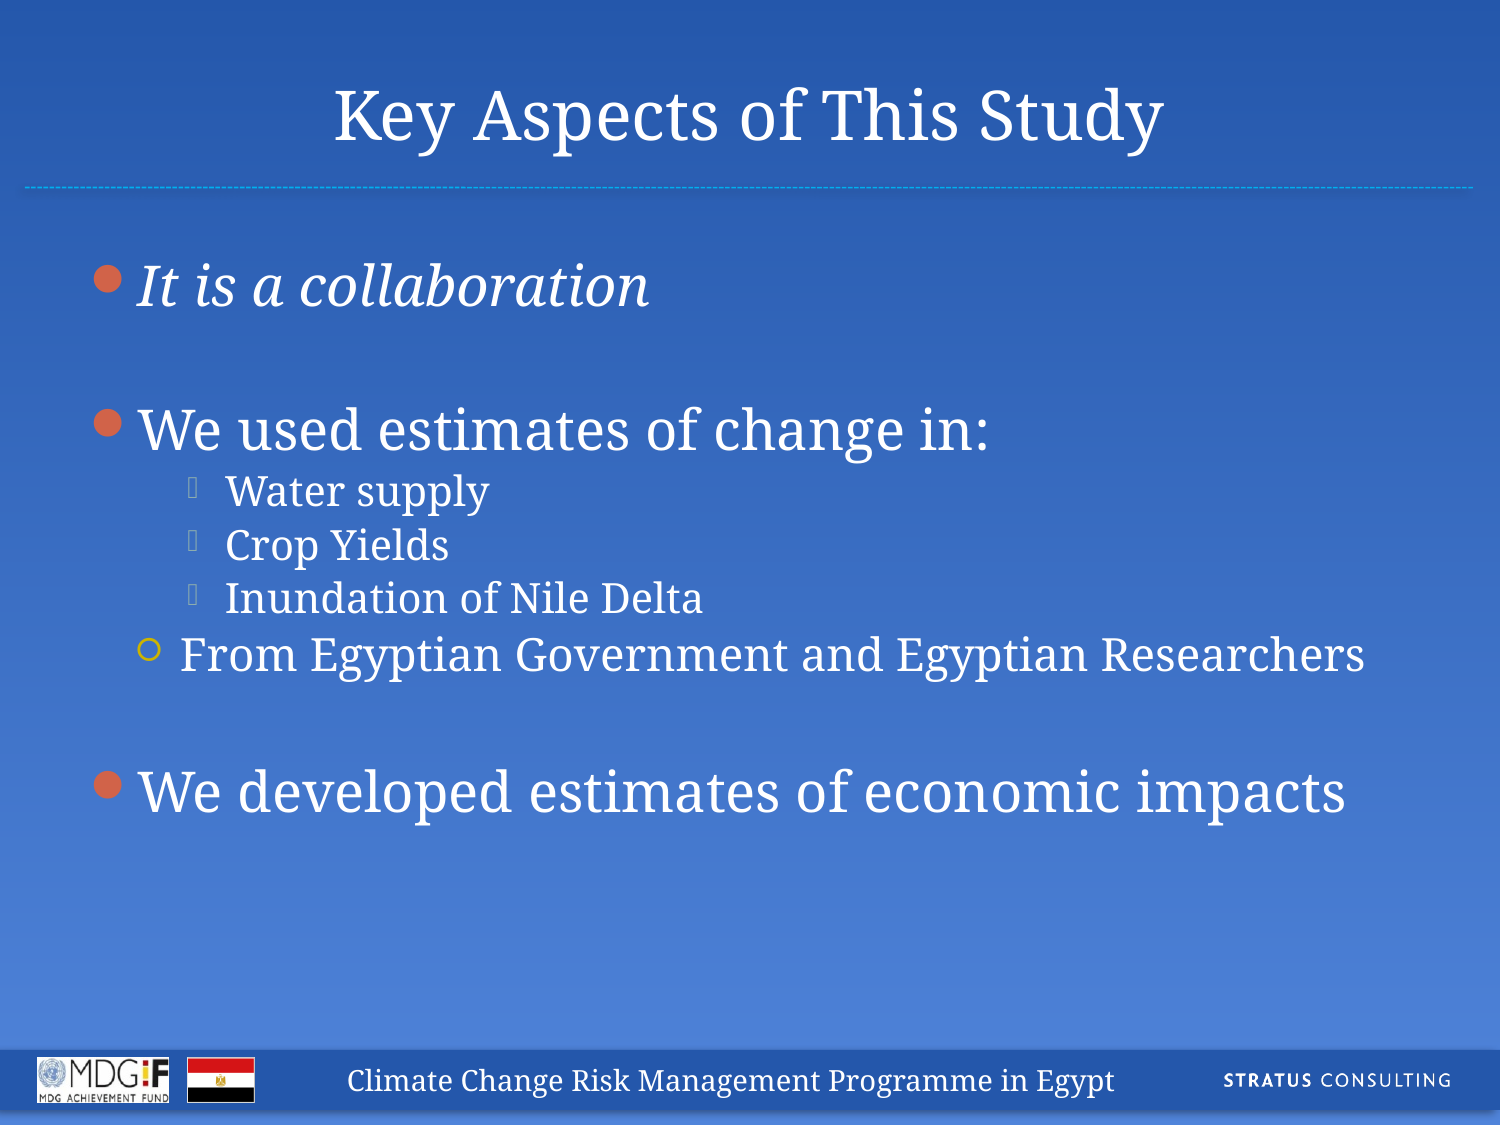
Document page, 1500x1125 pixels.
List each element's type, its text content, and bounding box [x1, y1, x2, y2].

picture [187, 1057, 255, 1103]
title Key Aspects of This Study [49, 37, 1450, 162]
list It is a collaboration We used estimates of change in: Water supply Crop Yields Inundation of Nile Delta From Egyptian Government and Egyptian Researchers We developed estimates of economic impacts [75, 250, 1396, 1001]
picture [1224, 1073, 1450, 1087]
picture [37, 1057, 169, 1103]
